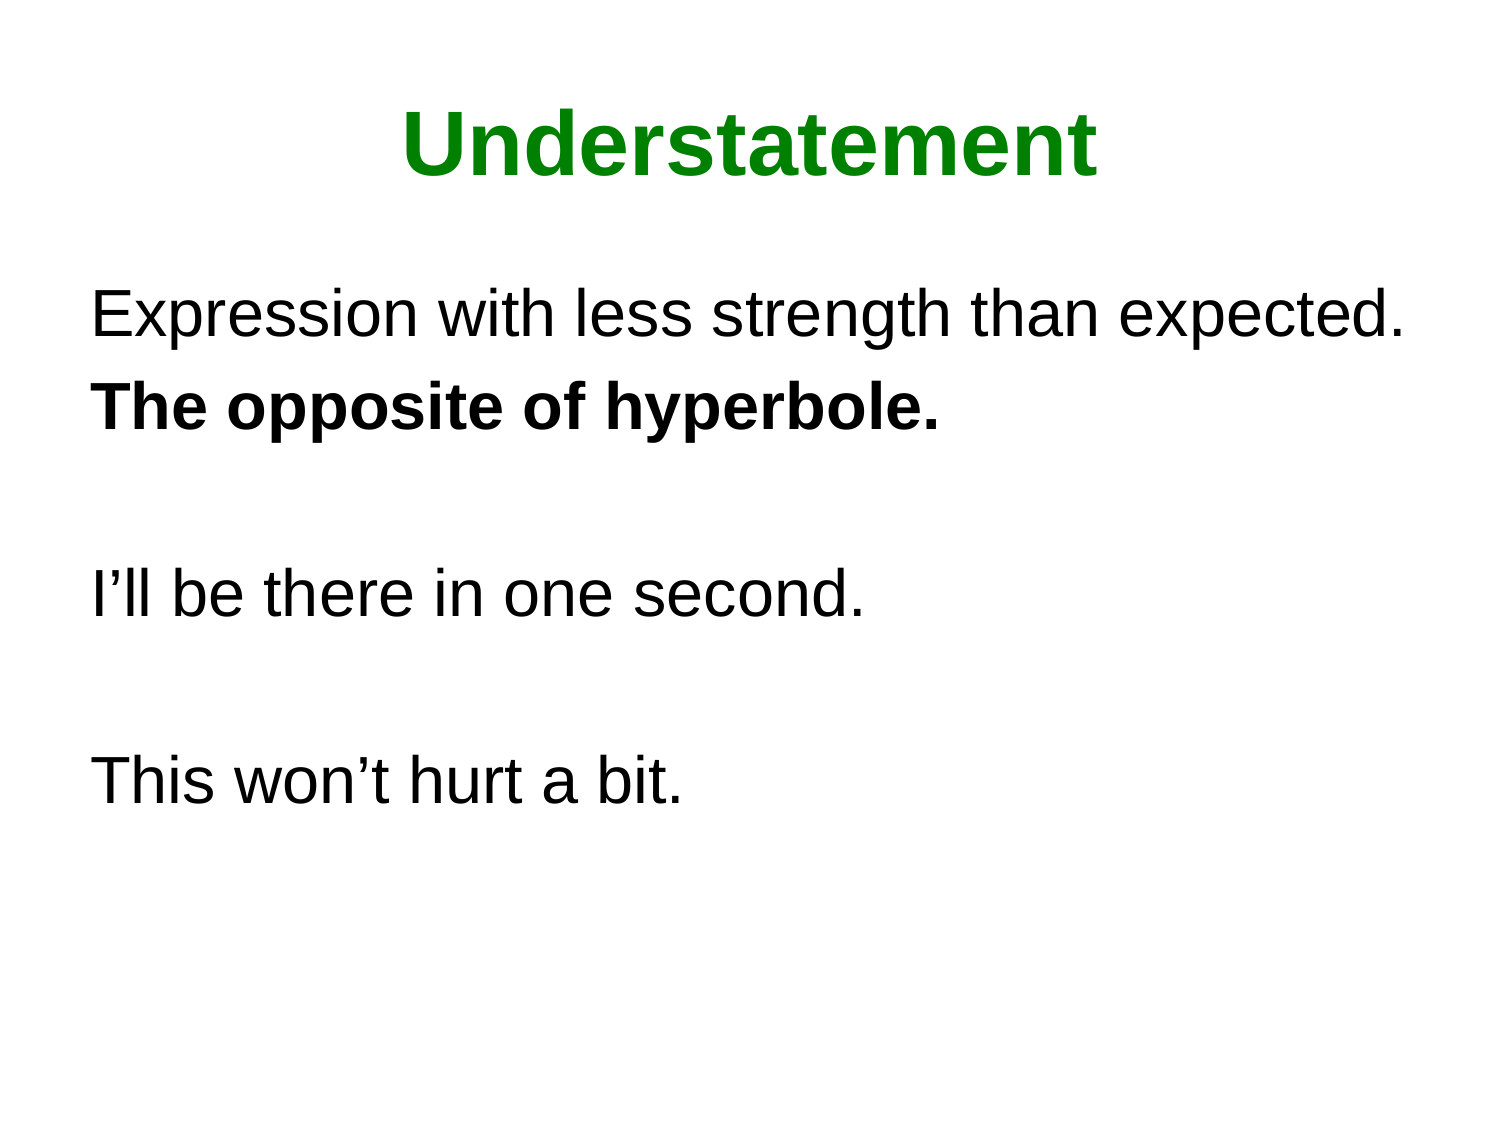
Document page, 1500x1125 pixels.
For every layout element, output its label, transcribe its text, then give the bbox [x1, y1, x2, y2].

title Understatement [74, 44, 1426, 233]
list Expression with less strength than expected. The opposite of hyperbole. I’ll be there in one second. This won’t hurt a bit. [74, 262, 1426, 1006]
